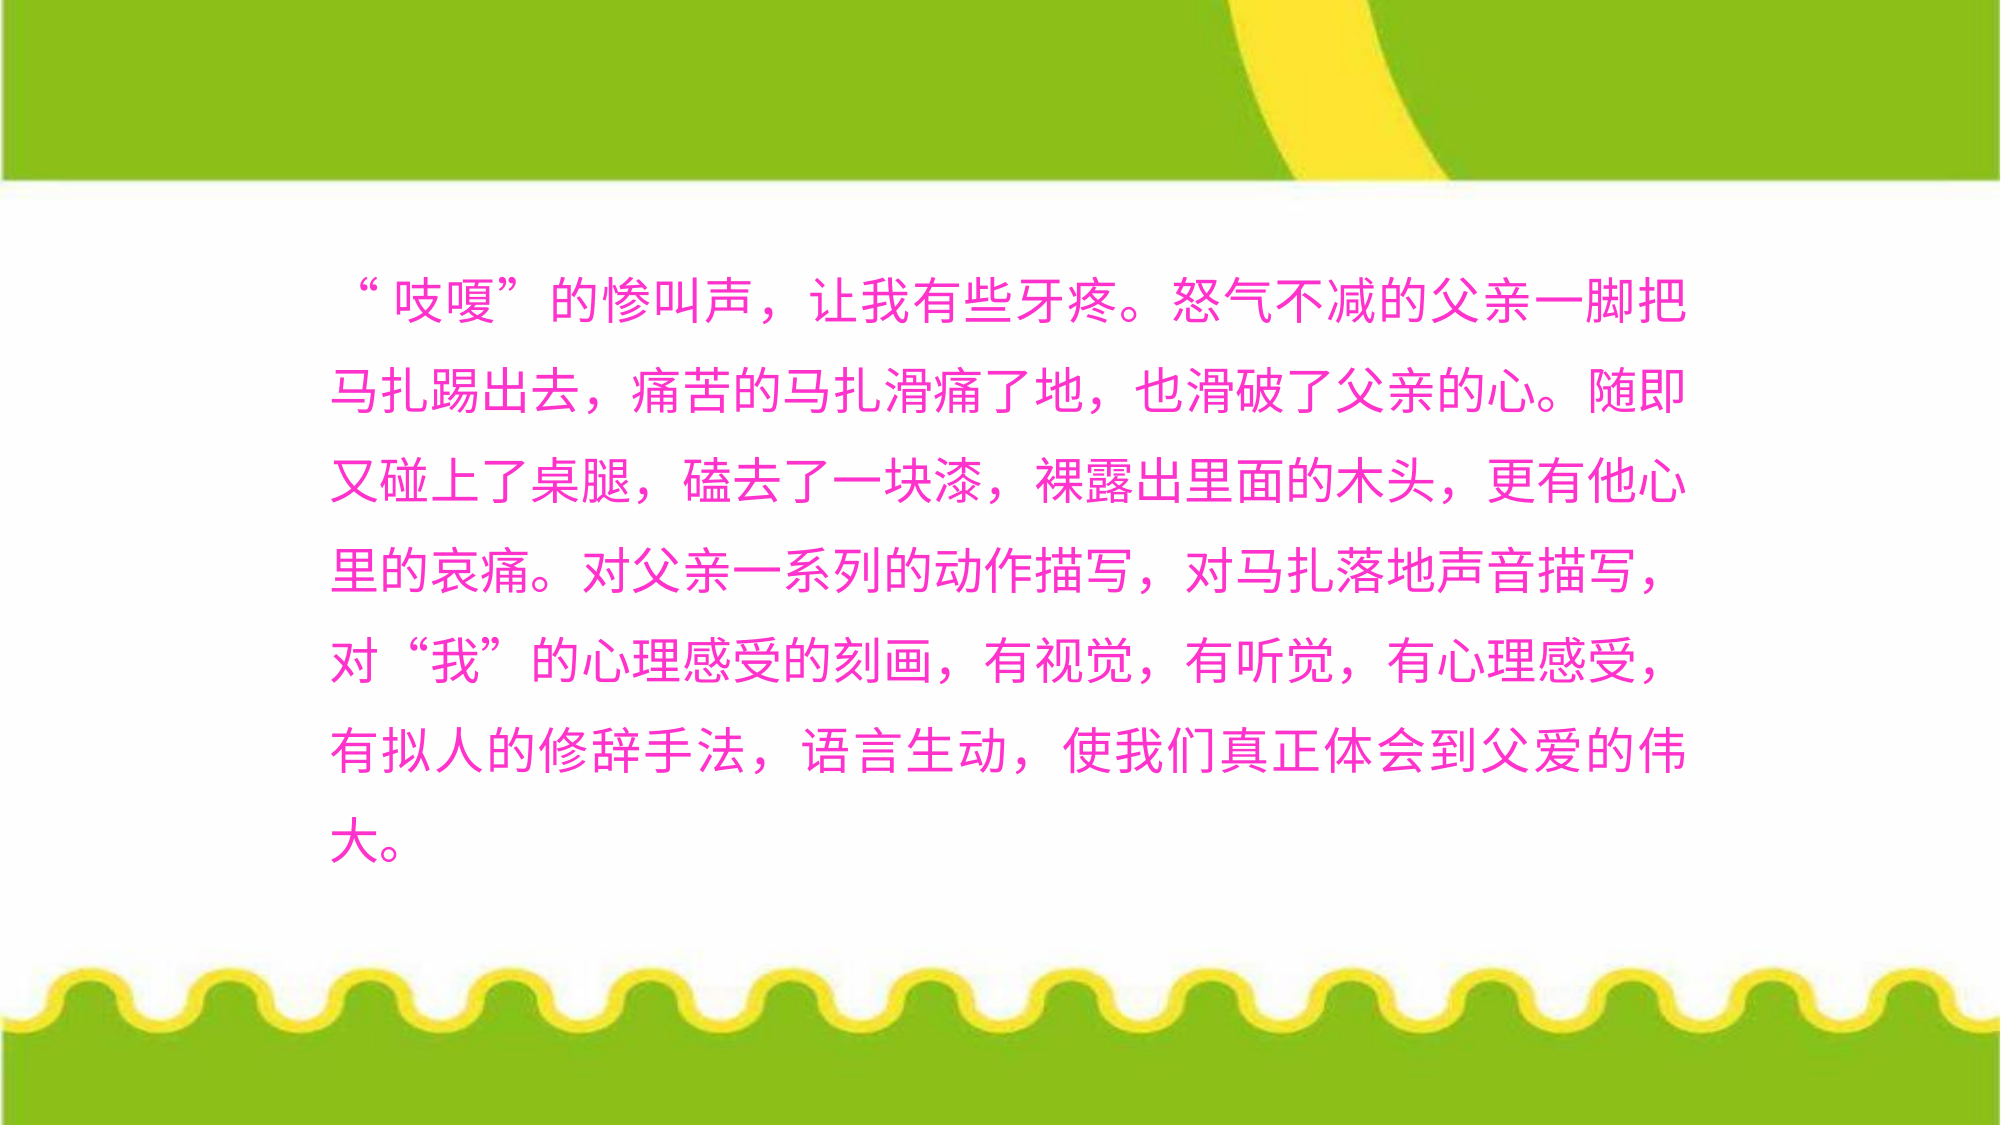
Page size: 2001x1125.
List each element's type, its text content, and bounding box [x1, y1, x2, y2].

text_box “吱嗄”的惨叫声，让我有些牙疼。怒气不减的父亲一脚把马扎踢出去，痛苦的马扎滑痛了地，也滑破了父亲的心。随即又碰上了桌腿，磕去了一块漆，裸露出里面的木头，更有他心里的哀痛。对父亲一系列的动作描写，对马扎落地声音描写，对“我”的心理感受的刻画，有视觉，有听觉，有心理感受，有拟人的修辞手法，语言生动，使我们真正体会到父爱的伟大。 [314, 231, 1703, 877]
picture [0, 0, 2001, 1125]
